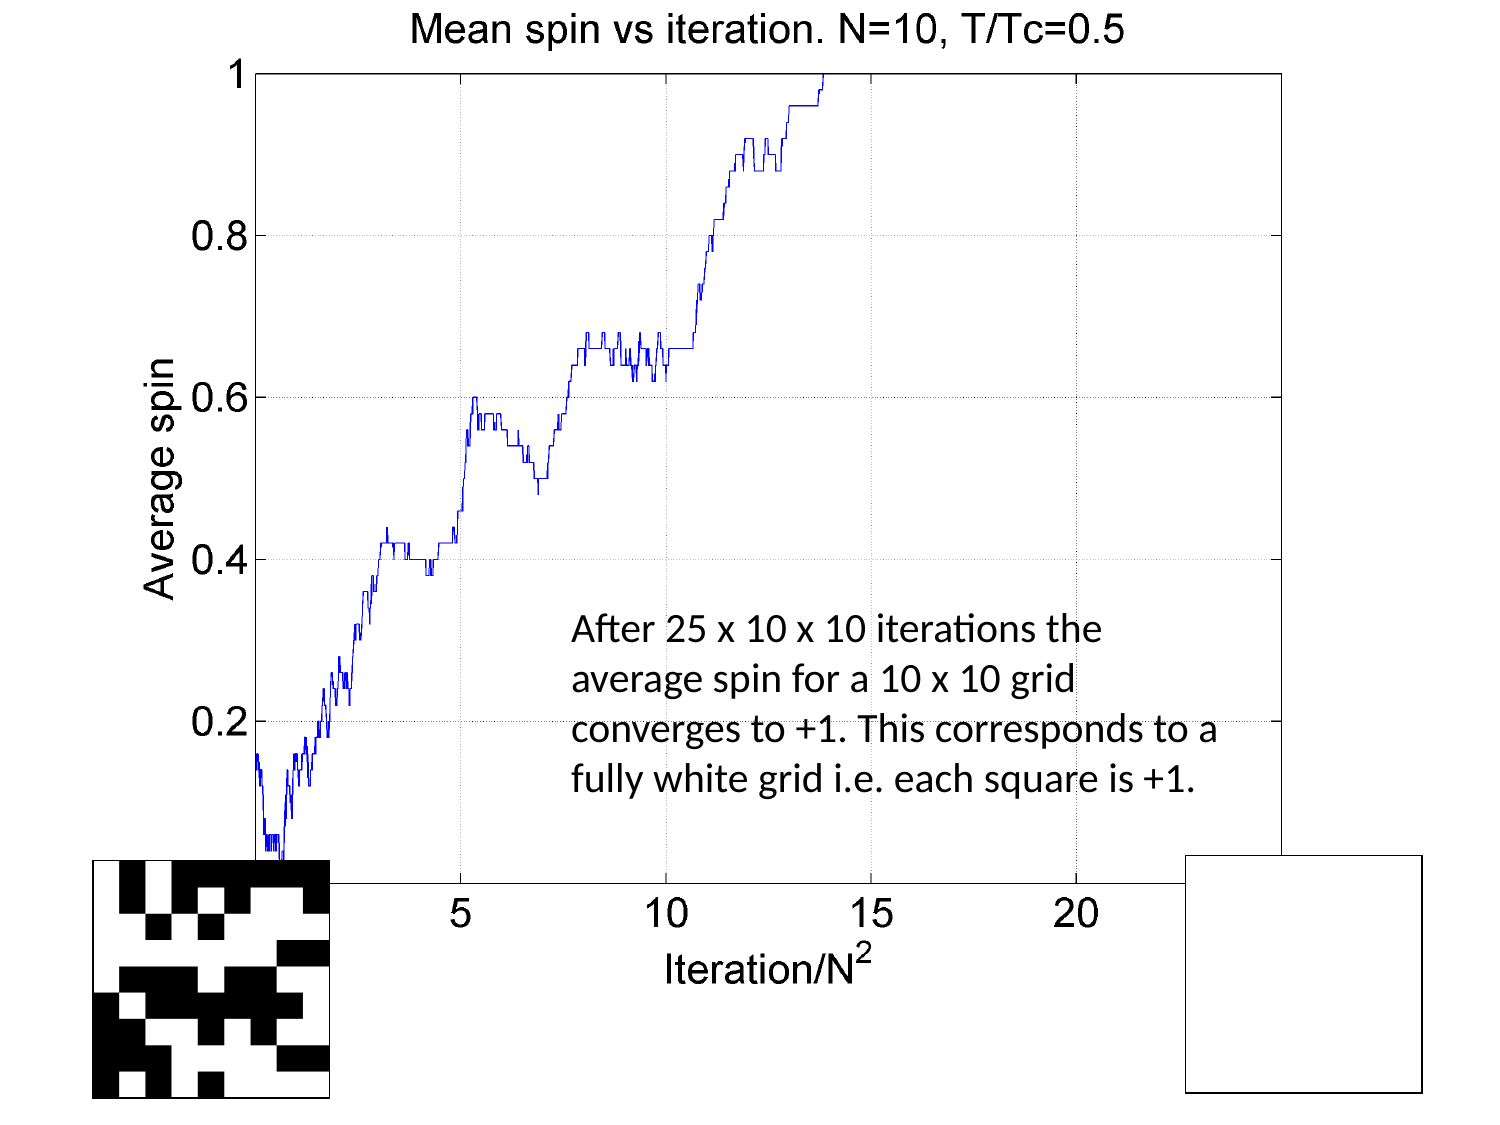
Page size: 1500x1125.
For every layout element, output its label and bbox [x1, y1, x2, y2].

picture [83, 0, 1422, 1098]
